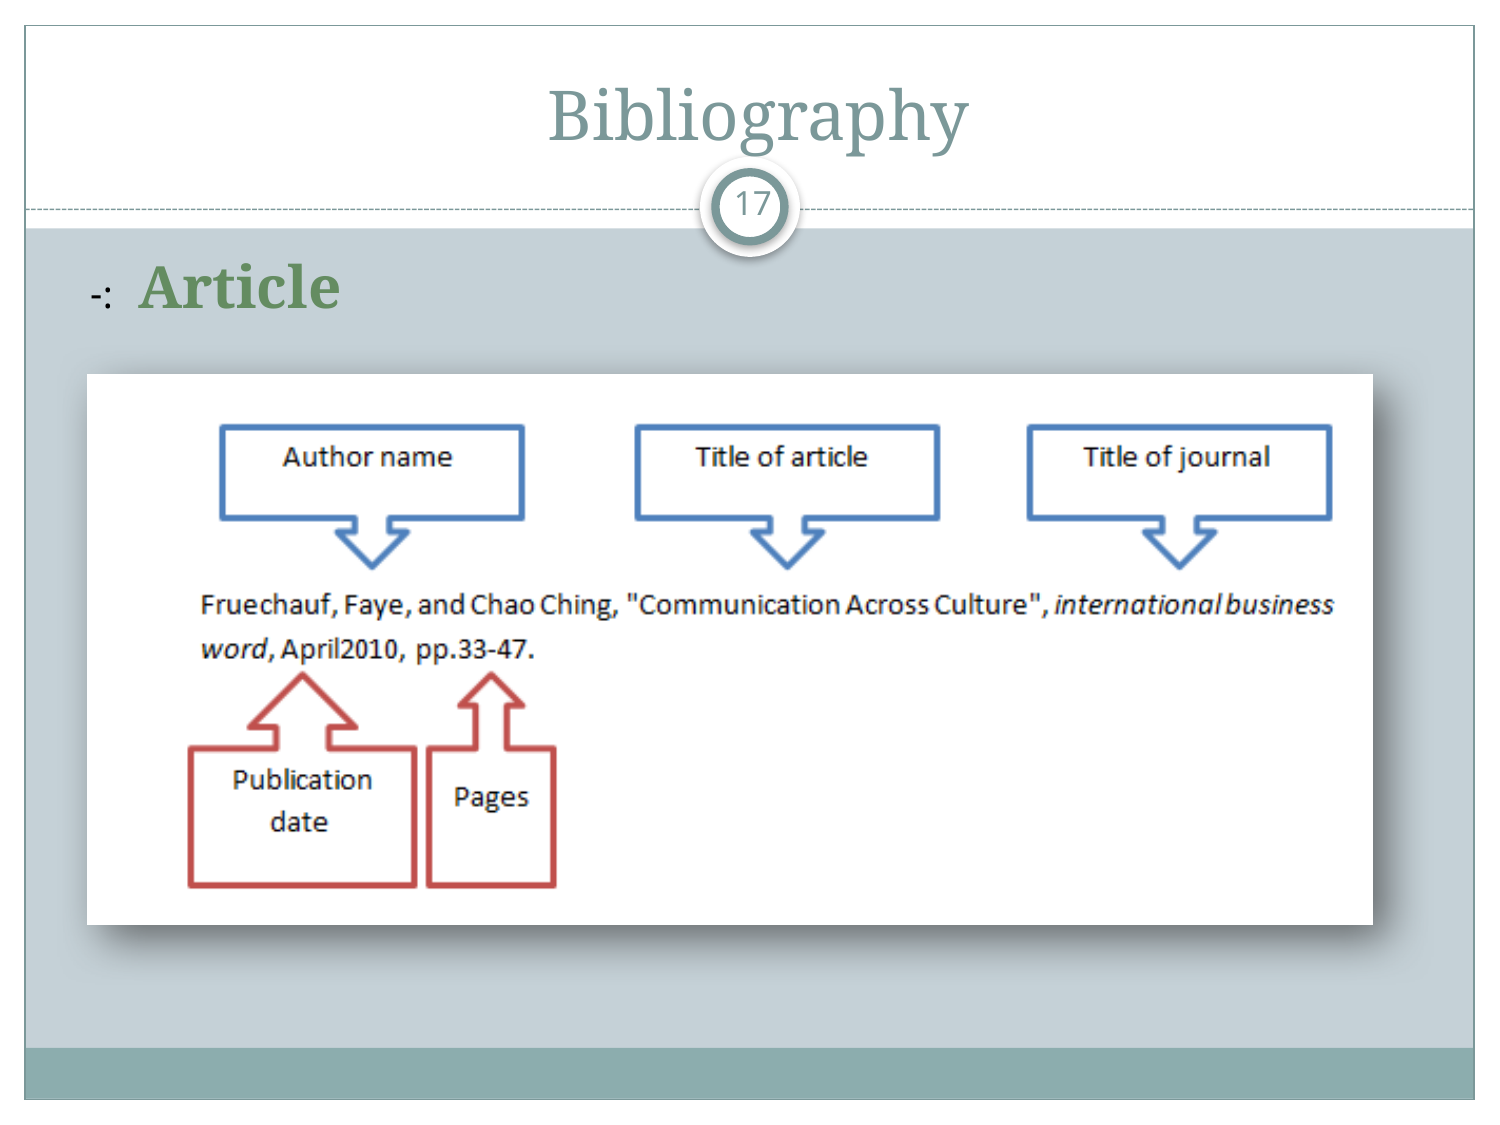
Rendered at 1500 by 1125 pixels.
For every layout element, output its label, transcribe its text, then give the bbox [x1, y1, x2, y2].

title Bibliography [49, 37, 1450, 162]
text_box Article :- [75, 242, 550, 328]
slide_number 17 [715, 168, 791, 241]
picture [87, 374, 1374, 926]
